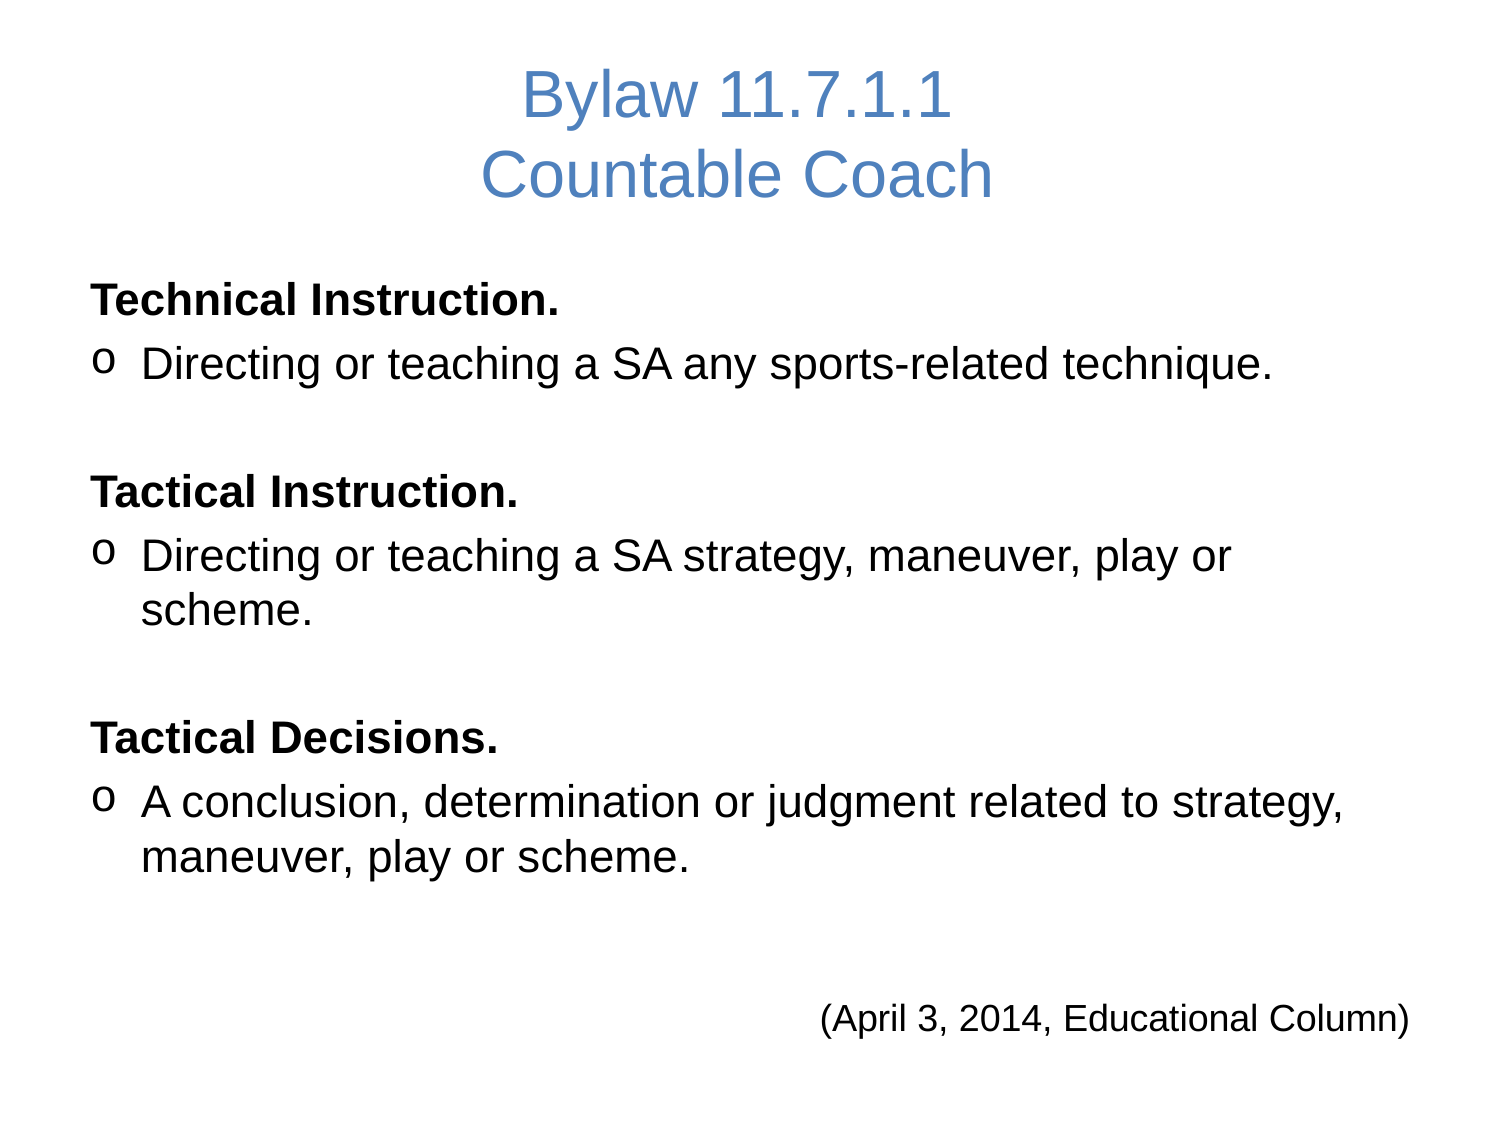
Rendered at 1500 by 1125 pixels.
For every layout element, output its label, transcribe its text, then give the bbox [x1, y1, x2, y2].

list Technical Instruction. Directing or teaching a SA any sports-related technique. Tactical Instruction. Directing or teaching a SA strategy, maneuver, play or scheme. Tactical Decisions. A conclusion, determination or judgment related to strategy, maneuver, play or scheme. (April 3, 2014, Educational Column) [75, 262, 1425, 1063]
title Bylaw 11.7.1.1 Countable Coach [62, 37, 1413, 225]
